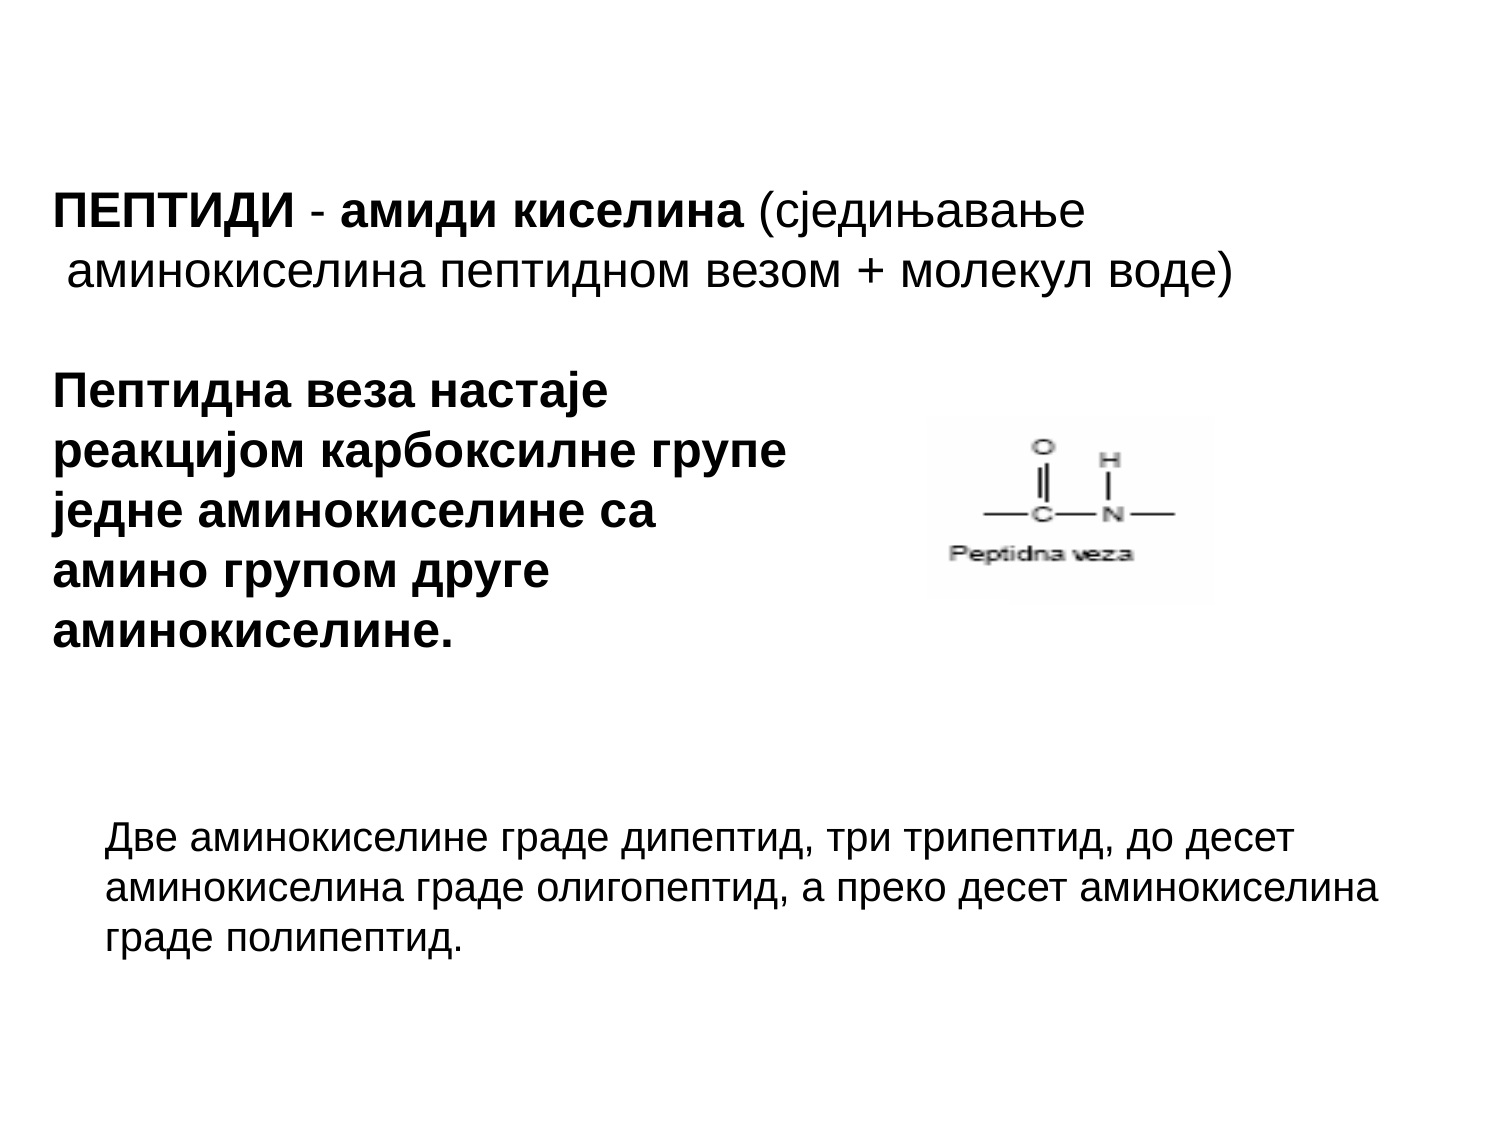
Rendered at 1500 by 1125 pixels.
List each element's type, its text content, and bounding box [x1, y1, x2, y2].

text_box Две аминокиселине граде дипептид, три трипептид, до десет аминокиселина граде олигопептид, а преко десет аминокиселина граде полипептид. [89, 802, 1406, 1018]
text_box ПЕПТИДИ - амиди киселина (сједињавaње аминокиселина пептидном везом + молекул воде) Пептидна веза настаје реaкцијом карбоксилне групе једне аминокиселине са амино групом друге аминокиселине. [37, 0, 1471, 785]
picture [926, 416, 1215, 605]
